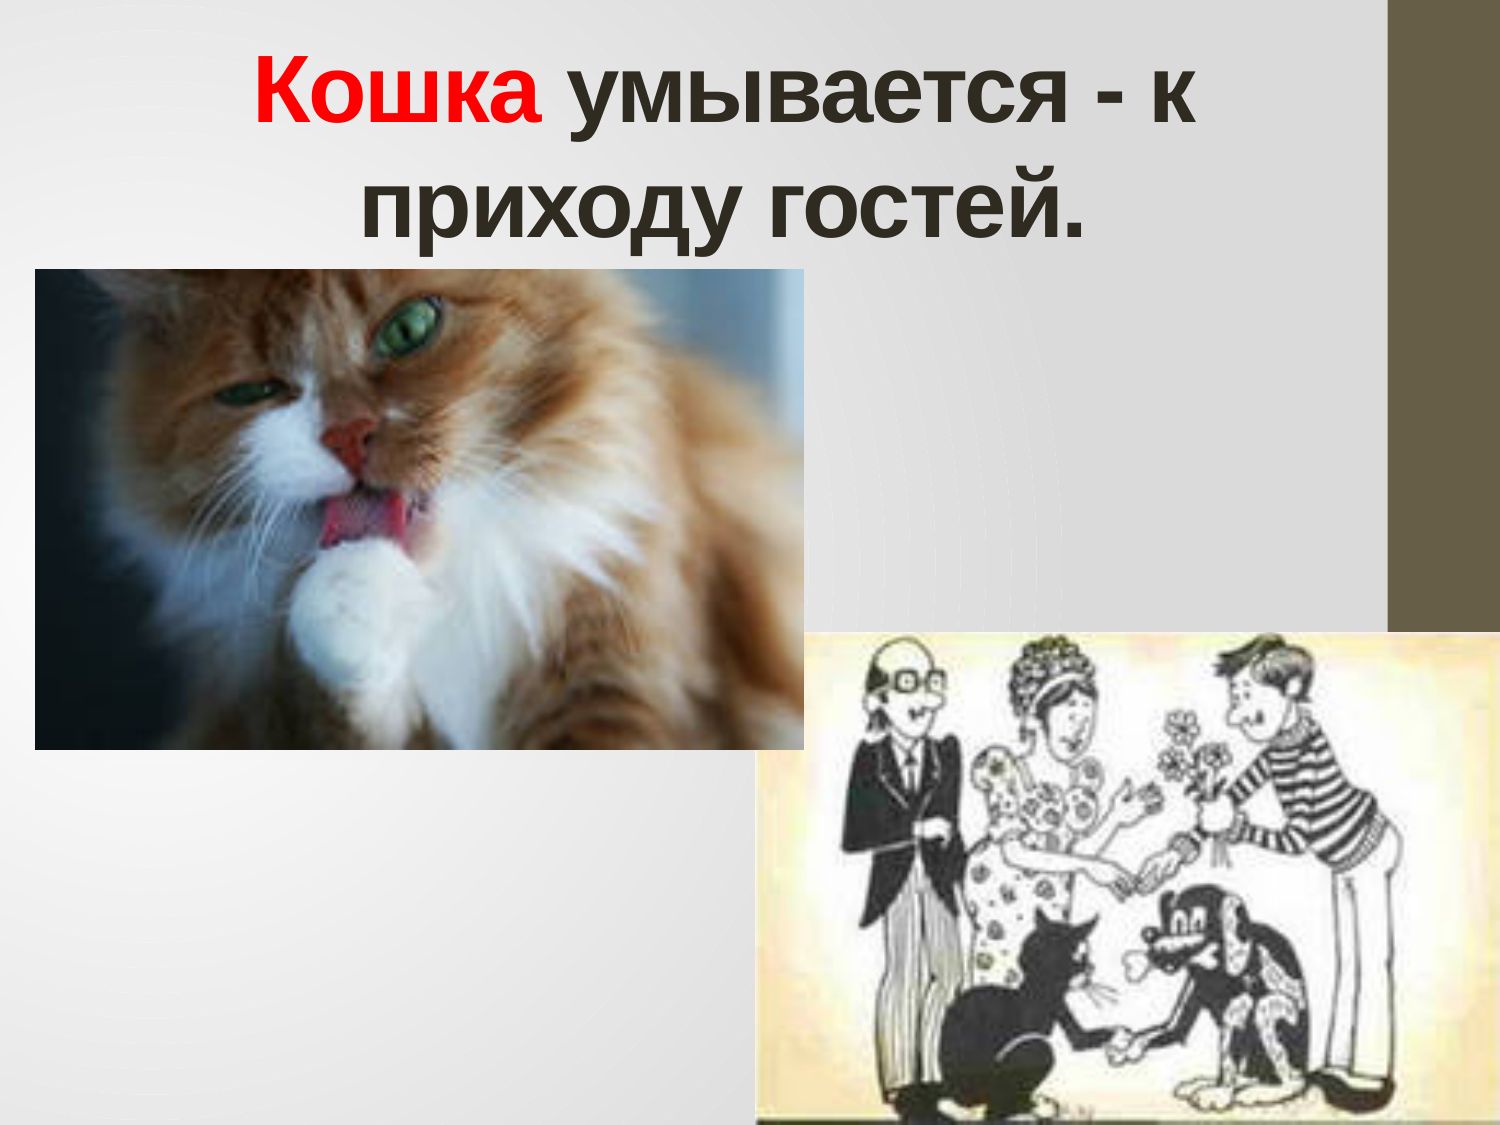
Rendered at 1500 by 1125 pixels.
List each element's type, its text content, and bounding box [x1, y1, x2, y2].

title Кошка умывается - к приходу гостей. [58, 105, 1388, 293]
picture [34, 268, 1500, 1125]
